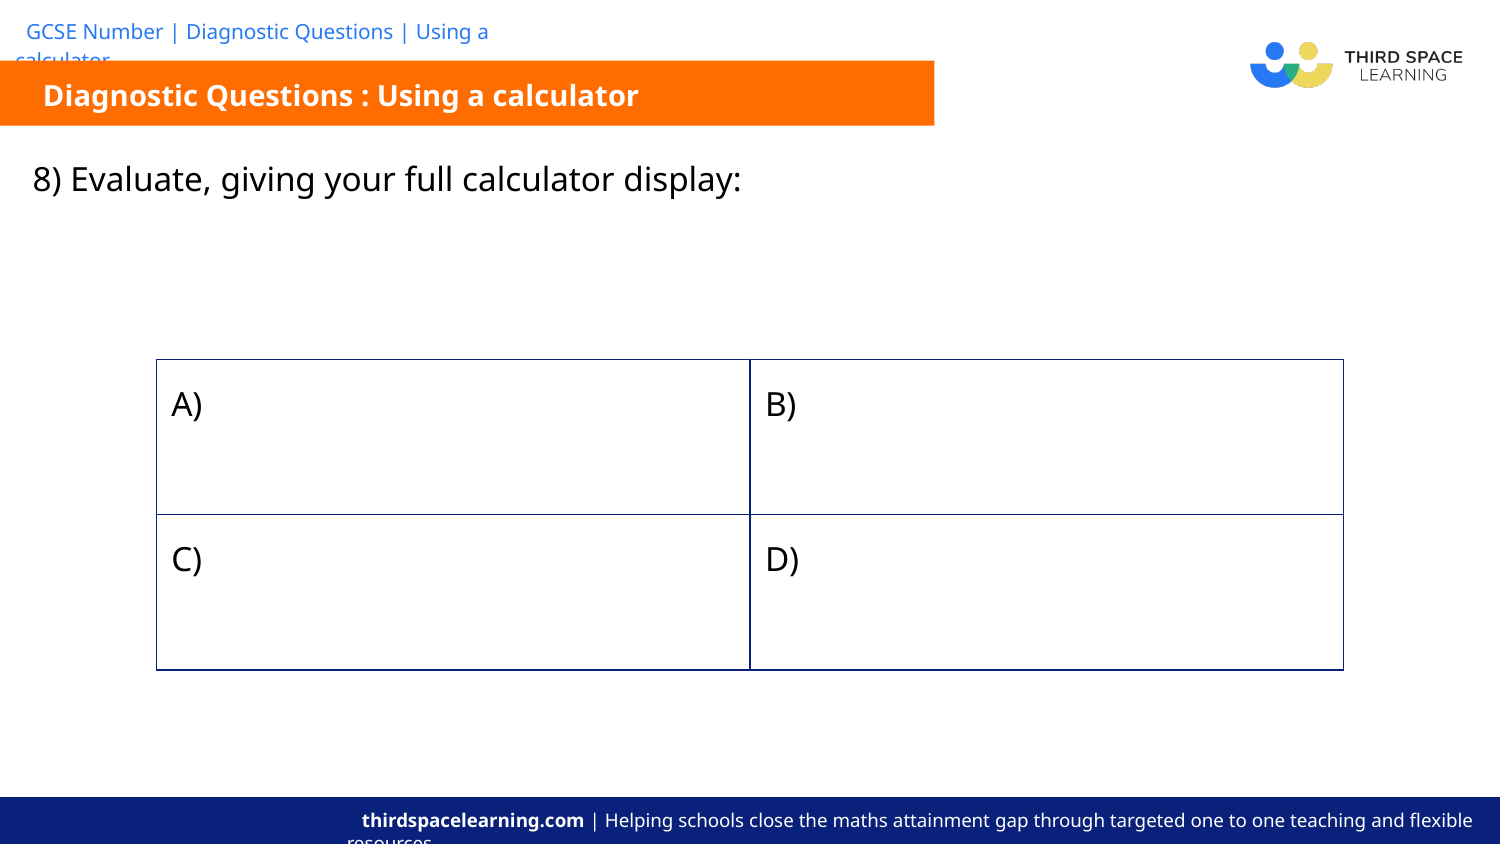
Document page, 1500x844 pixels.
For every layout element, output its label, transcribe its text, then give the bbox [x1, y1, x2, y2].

text_box Diagnostic Questions : Using a calculator [27, 61, 778, 127]
picture [1250, 33, 1465, 99]
